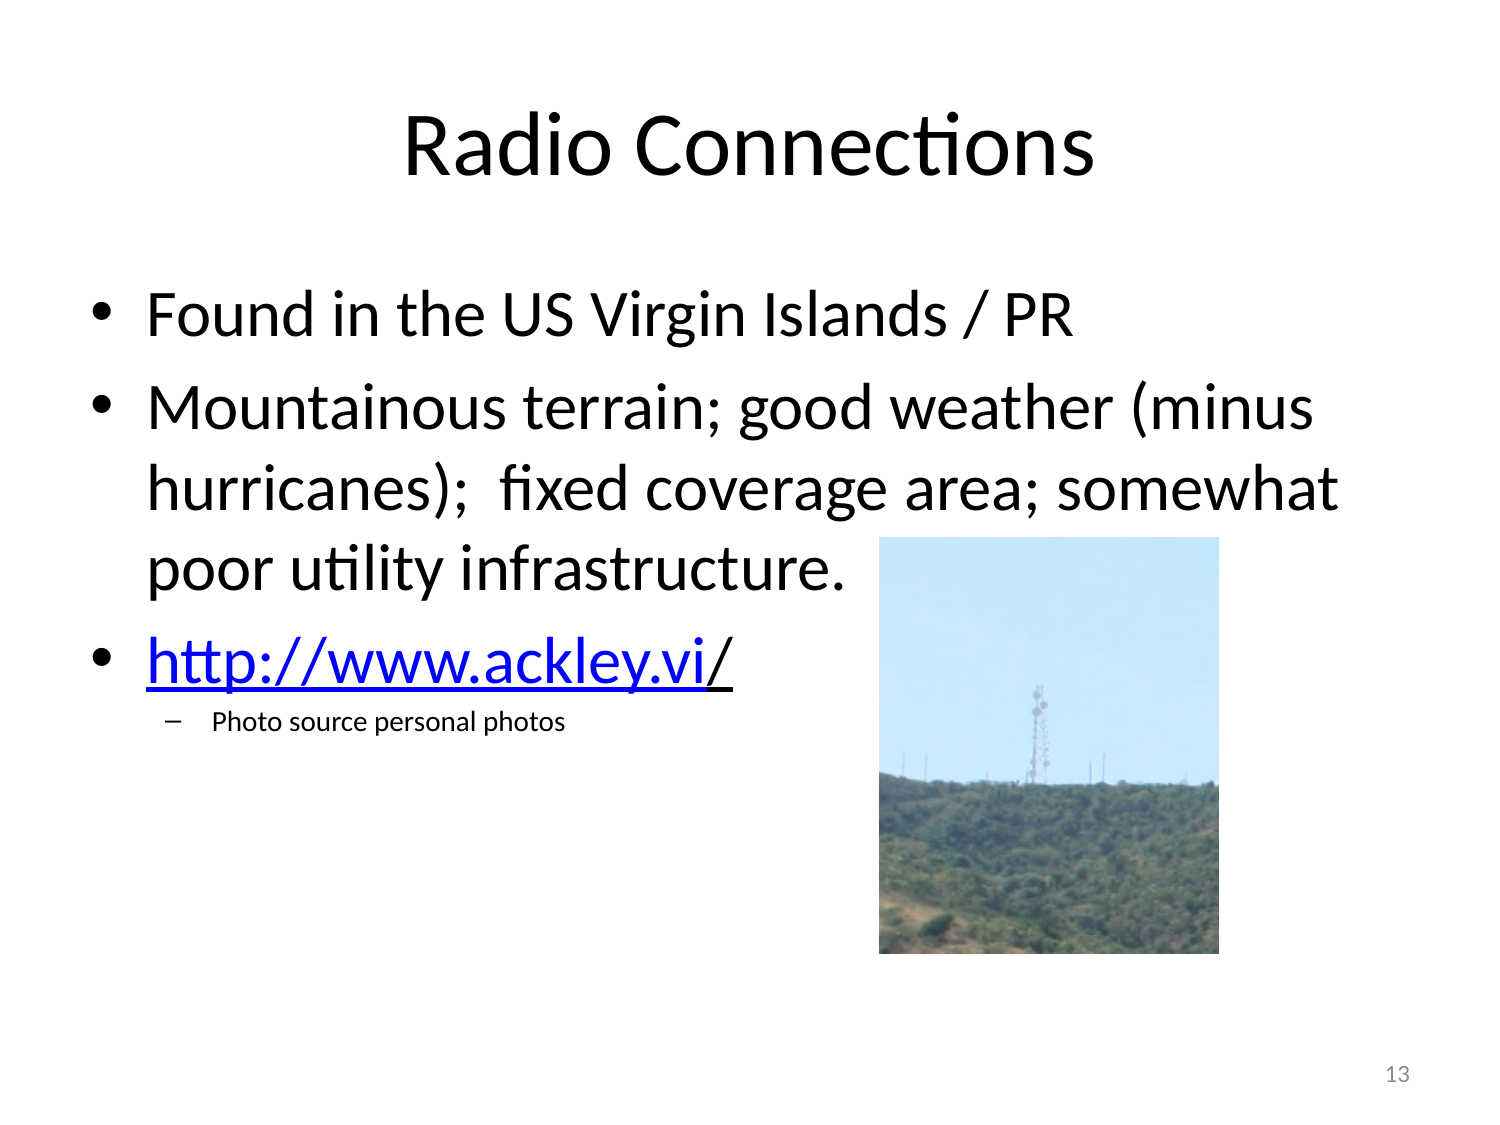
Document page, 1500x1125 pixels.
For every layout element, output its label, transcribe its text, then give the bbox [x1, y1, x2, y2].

picture [878, 537, 1219, 954]
title Radio Connections [75, 45, 1425, 233]
slide_number 13 [1074, 1042, 1425, 1103]
list Found in the US Virgin Islands / PR Mountainous terrain; good weather (minus hurricanes); fixed coverage area; somewhat poor utility infrastructure. http://www.ackley.vi/ Photo source personal photos [75, 262, 1425, 1005]
